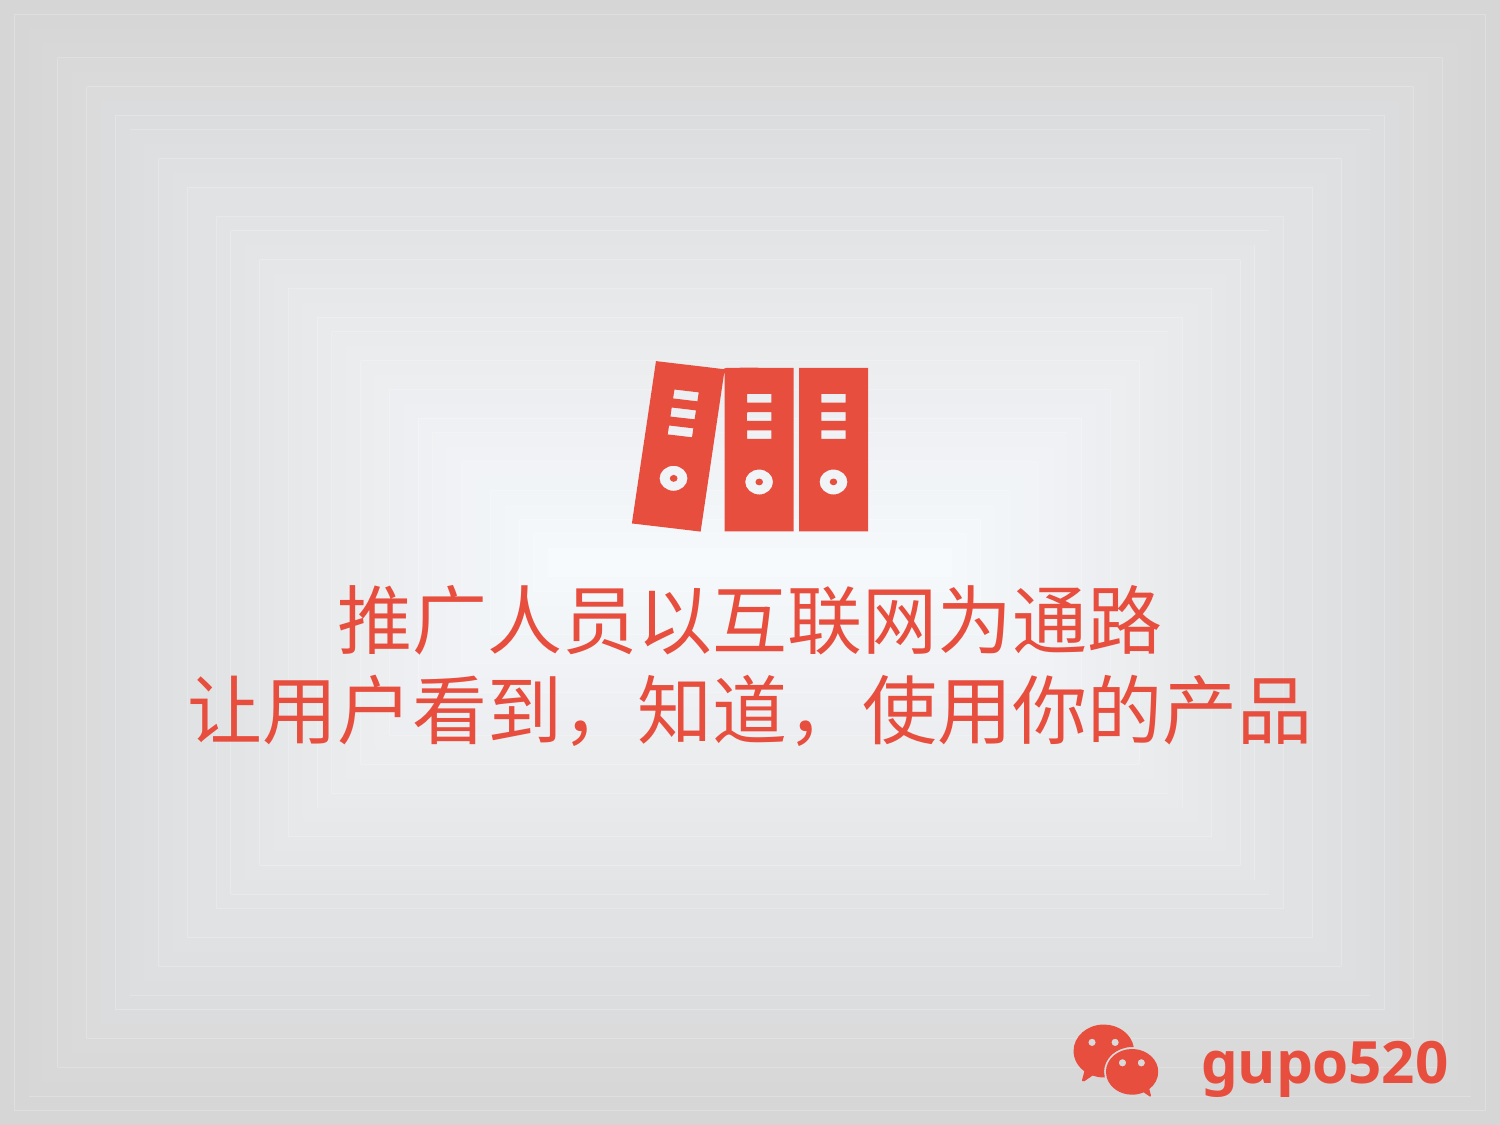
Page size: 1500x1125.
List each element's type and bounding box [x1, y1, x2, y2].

text_box [146, 361, 1354, 1063]
text_box [1073, 1018, 1473, 1104]
